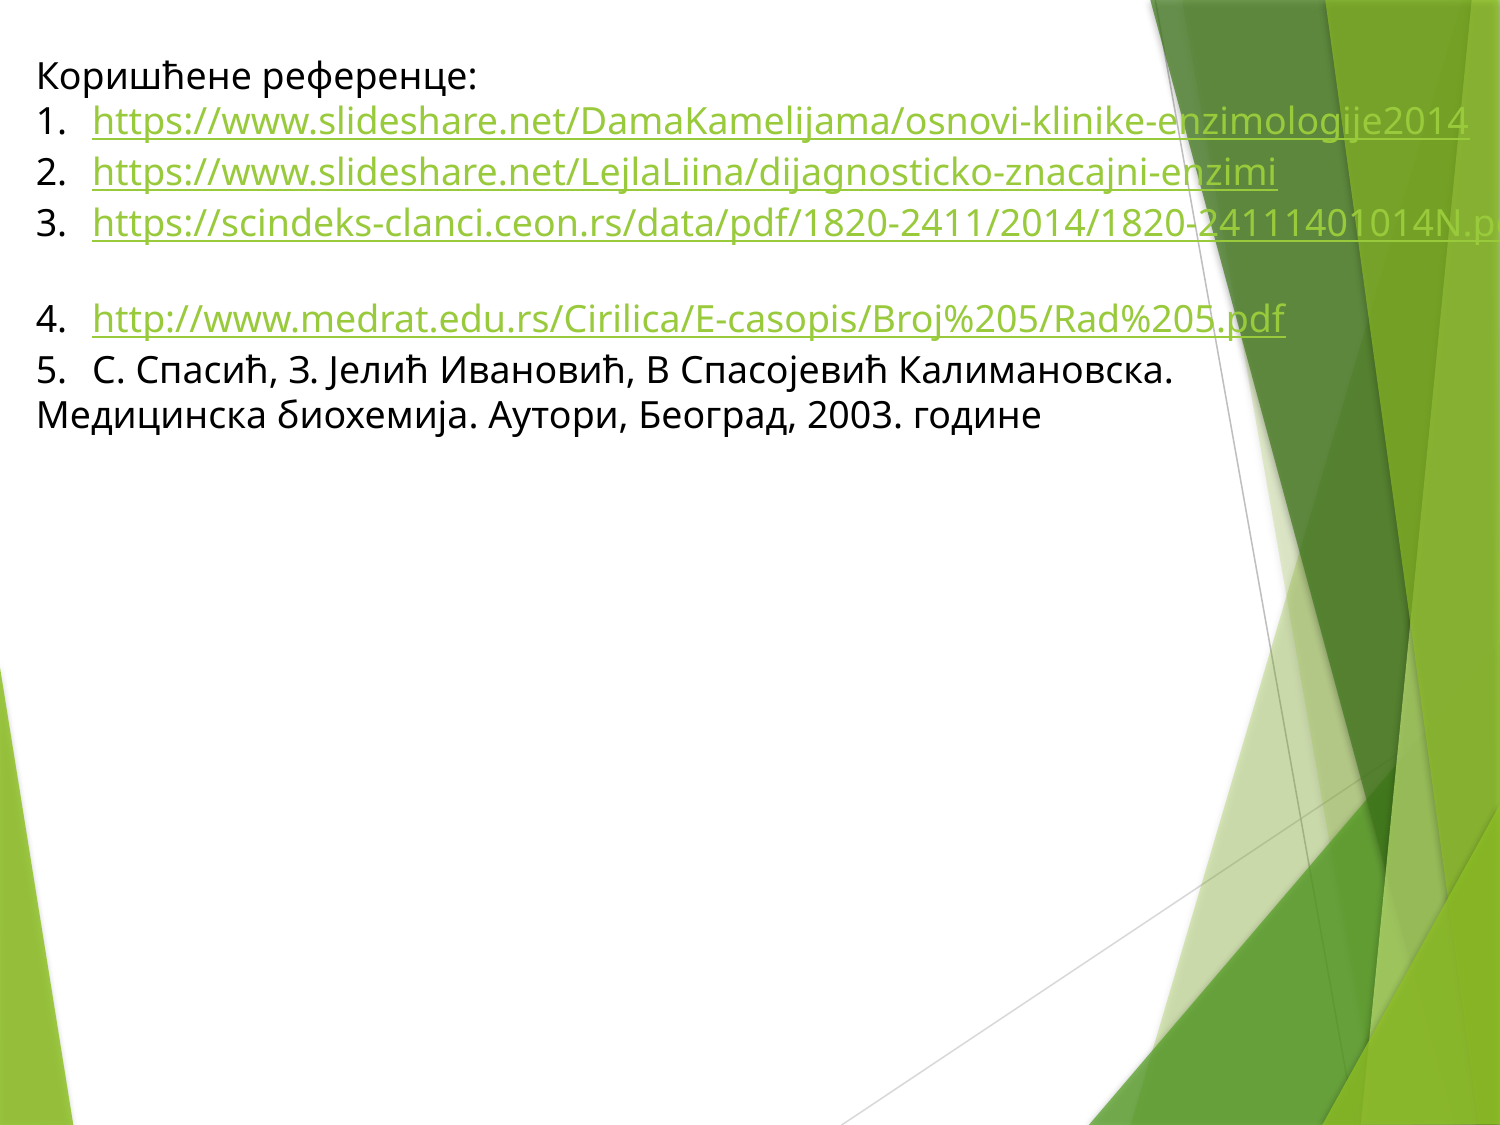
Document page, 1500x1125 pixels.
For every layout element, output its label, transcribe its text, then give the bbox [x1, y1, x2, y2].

text_box Коришћене референце: https://www.slideshare.net/DamaKamelijama/osnovi-klinike-enzimologije2014 https://www.slideshare.net/LejlaLiina/dijagnosticko-znacajni-enzimi https://scindeks-clanci.ceon.rs/data/pdf/1820-2411/2014/1820-24111401014N.pdf http://www.medrat.edu.rs/Cirilica/E-casopis/Broj%205/Rad%205.pdf С. Спасић, З. Јелић Ивановић, В Спасојевић Калимановска. Медицинска биохемија. Аутори, Београд, 2003. године [21, 44, 1500, 489]
